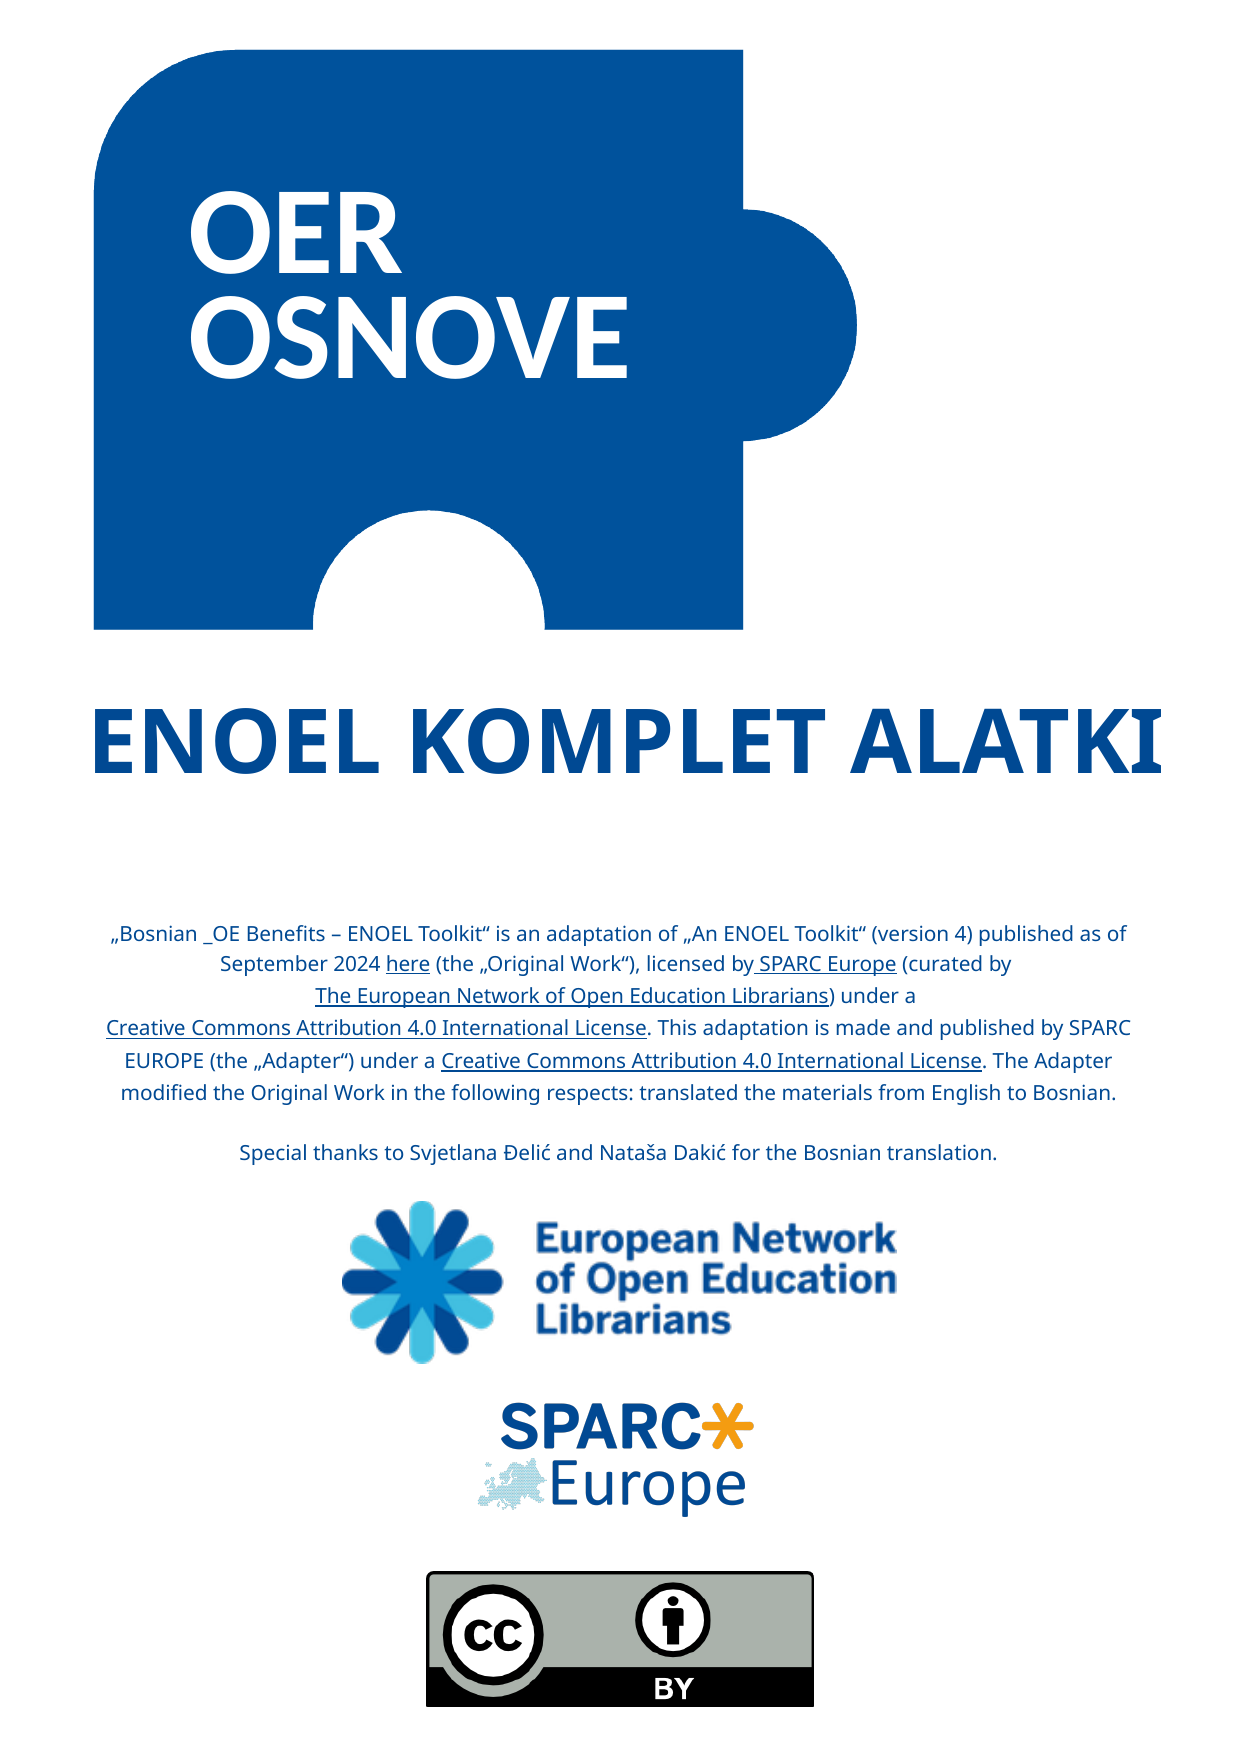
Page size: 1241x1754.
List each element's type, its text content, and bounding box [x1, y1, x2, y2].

picture [425, 1571, 815, 1708]
picture [93, 49, 857, 630]
text_box ENOEL KOMPLET ALATKI [72, 669, 1215, 807]
text_box „Bosnian _OE Benefits – ENOEL Toolkit“ is an adaptation of „An ENOEL Toolkit“ (version 4) published as of September 2024 here (the „Original Work“), licensed by SPARC Europe (curated by The European Network of Open Education Librarians) under a Creative Commons Attribution 4.0 International License. This adaptation is made and published by SPARC EUROPE (the „Adapter“) under a Creative Commons Attribution 4.0 International License. The Adapter modified the Original Work in the following respects: translated the materials from English to Bosnian. Special thanks to Svjetlana Đelić and Nataša Dakić for the Bosnian translation. [72, 902, 1165, 1180]
picture [342, 1201, 898, 1522]
